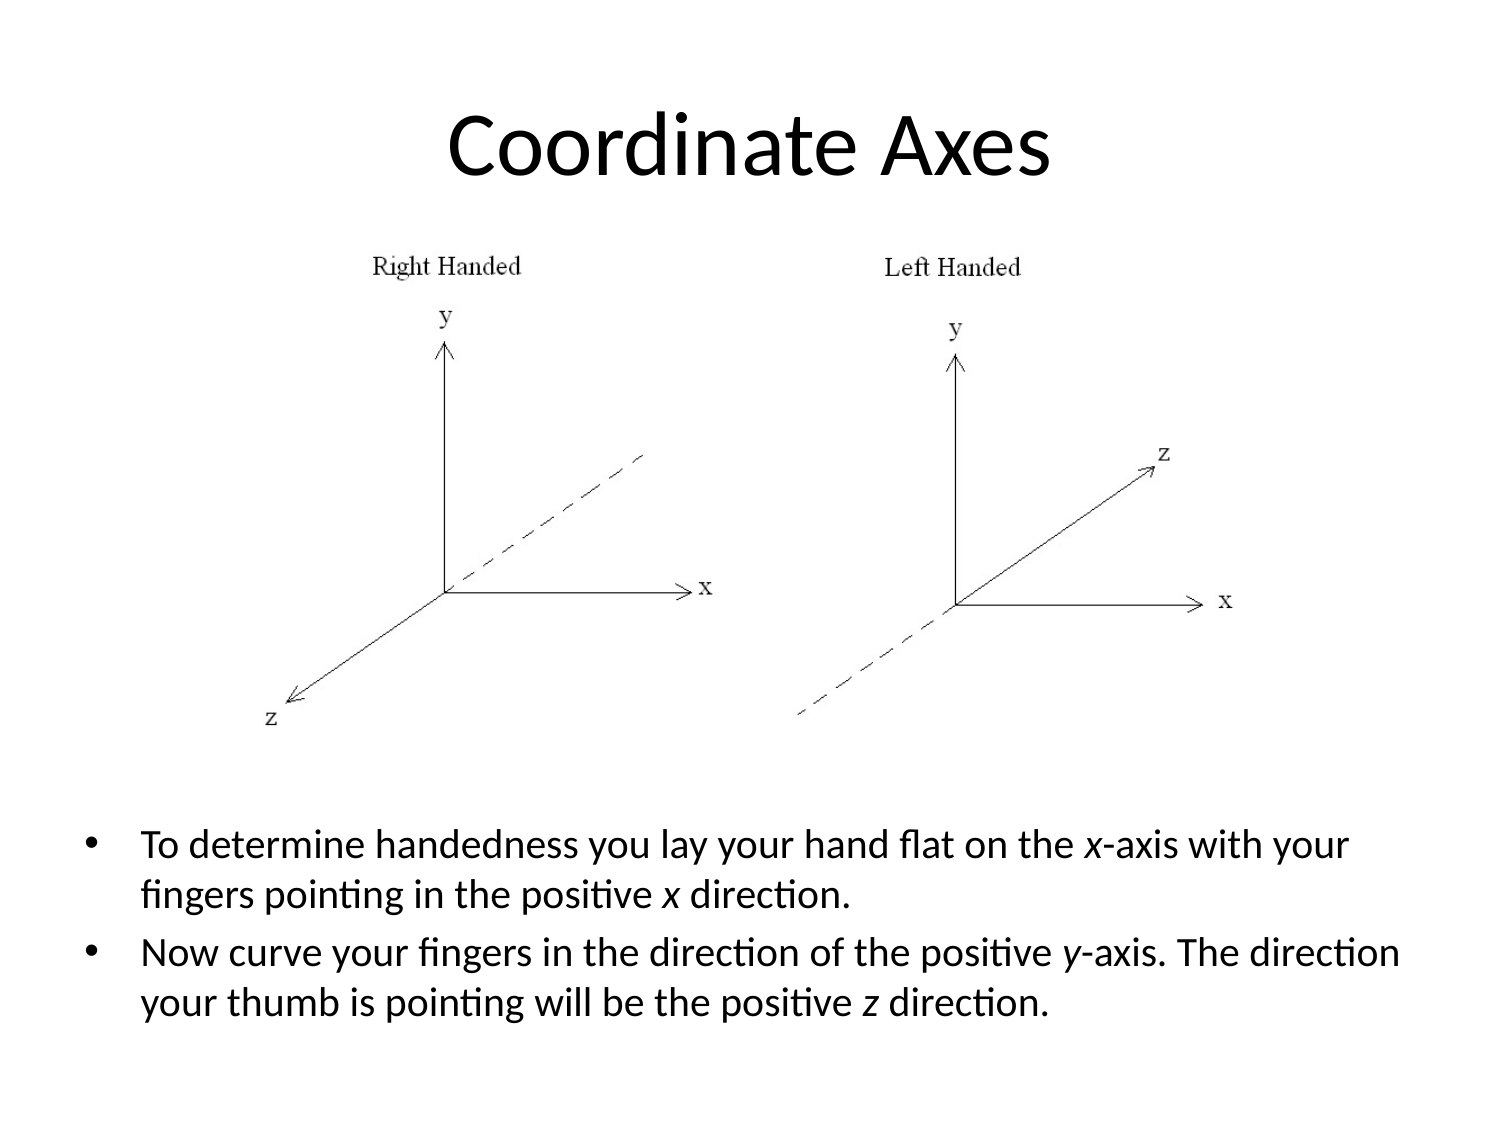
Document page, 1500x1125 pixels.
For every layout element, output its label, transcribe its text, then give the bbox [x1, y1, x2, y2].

picture [262, 249, 1238, 733]
title Coordinate Axes [75, 45, 1425, 233]
list To determine handedness you lay your hand flat on the x-axis with your fingers pointing in the positive x direction. Now curve your fingers in the direction of the positive y-axis. The direction your thumb is pointing will be the positive z direction. [69, 809, 1420, 1047]
